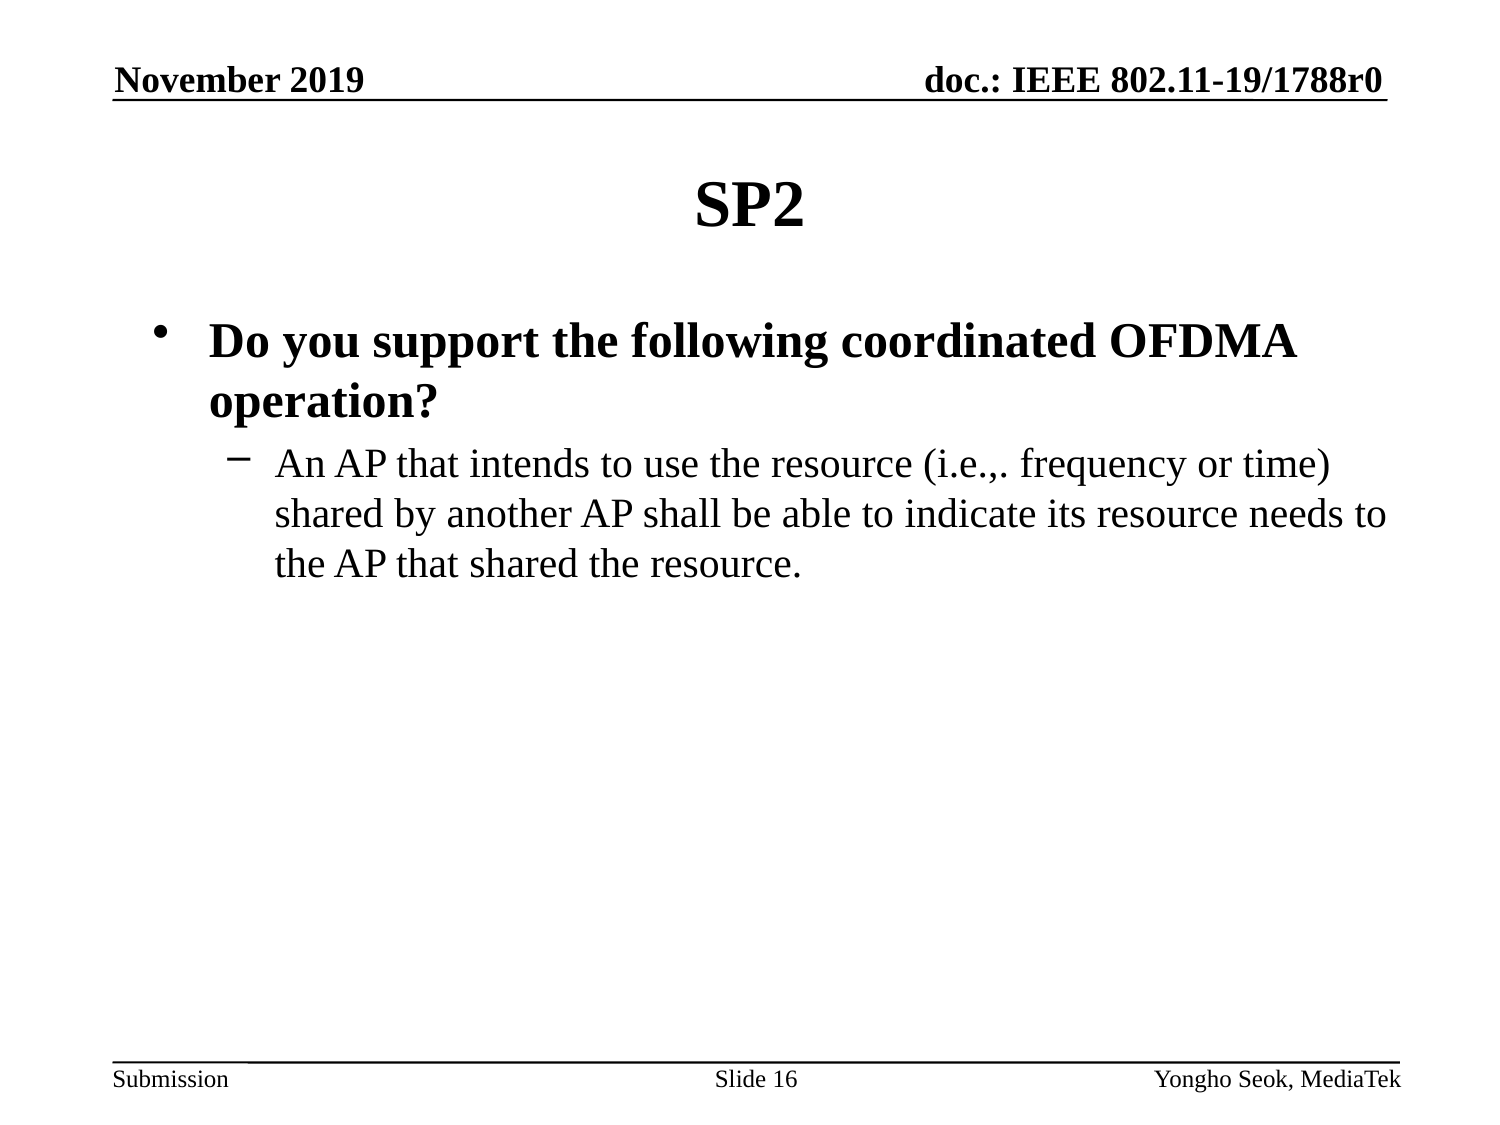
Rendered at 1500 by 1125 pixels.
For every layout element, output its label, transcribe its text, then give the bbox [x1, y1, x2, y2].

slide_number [114, 54, 368, 101]
footer Yongho Seok, MediaTek [1150, 1061, 1402, 1093]
title SP2 [0, 112, 1500, 288]
list Do you support the following coordinated OFDMA operation? An AP that intends to use the resource (i.e.,. frequency or time) shared by another AP shall be able to indicate its resource needs to the AP that shared the resource. [137, 299, 1413, 976]
list [112, 288, 1388, 951]
slide_number Slide 16 [712, 1061, 800, 1093]
